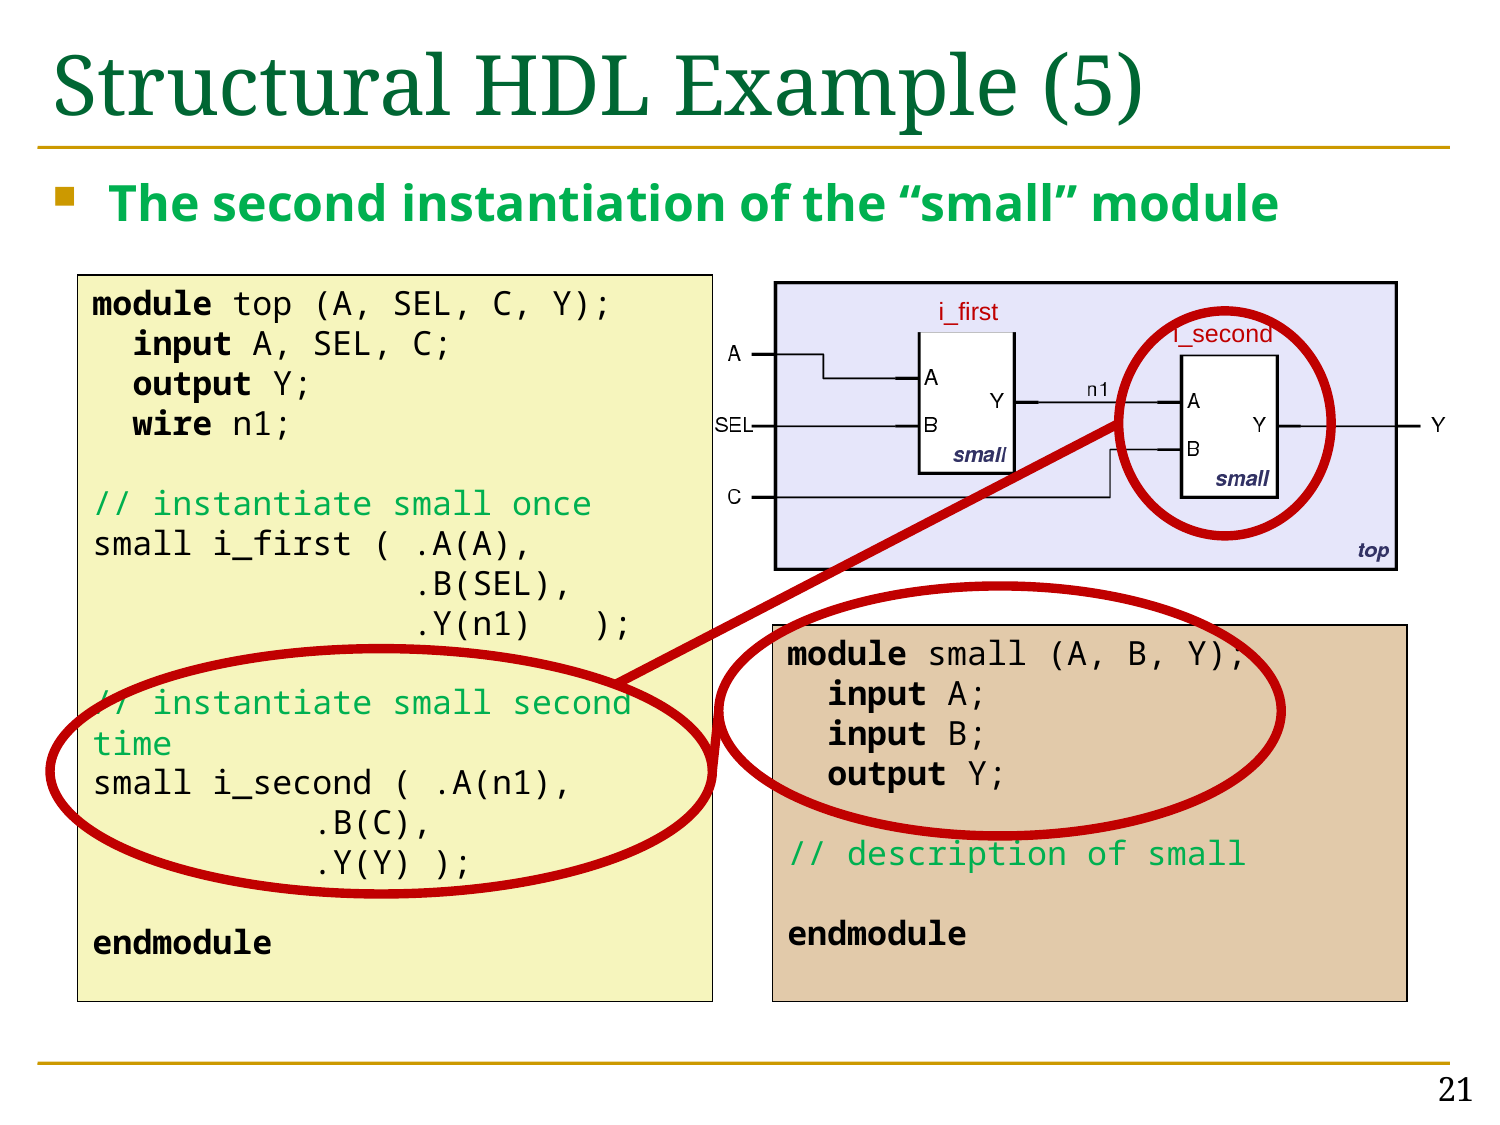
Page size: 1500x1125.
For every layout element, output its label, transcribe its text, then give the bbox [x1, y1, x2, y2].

text_box module top (A, SEL, C, Y); input A, SEL, C; output Y; wire n1; // instantiate small once small i_first ( .A(A), .B(SEL), .Y(n1) ); // instantiate small second time small i_second ( .A(n1), .B(C), .Y(Y) ); endmodule [77, 275, 713, 721]
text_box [615, 423, 1119, 685]
title Structural HDL Example (5) [37, 24, 1450, 200]
picture [709, 281, 1449, 576]
text_box module small (A, B, Y); input A; input B; output Y; // description of small endmodule [772, 624, 1408, 1002]
text_box [50, 648, 712, 894]
text_box module top (A, SEL, C, Y); input A, SEL, C; output Y; wire n1; // instantiate small once small i_first ( .A(A), .B(SEL), .Y(n1) ); // instantiate small second time small i_second ( .A(n1), .B(C), .Y(Y) ); endmodule [77, 779, 713, 1002]
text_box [712, 710, 719, 772]
slide_number 21 [1139, 1045, 1490, 1121]
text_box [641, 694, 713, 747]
list The second instantiation of the “small” module [37, 200, 1450, 1016]
text_box [718, 598, 1282, 836]
